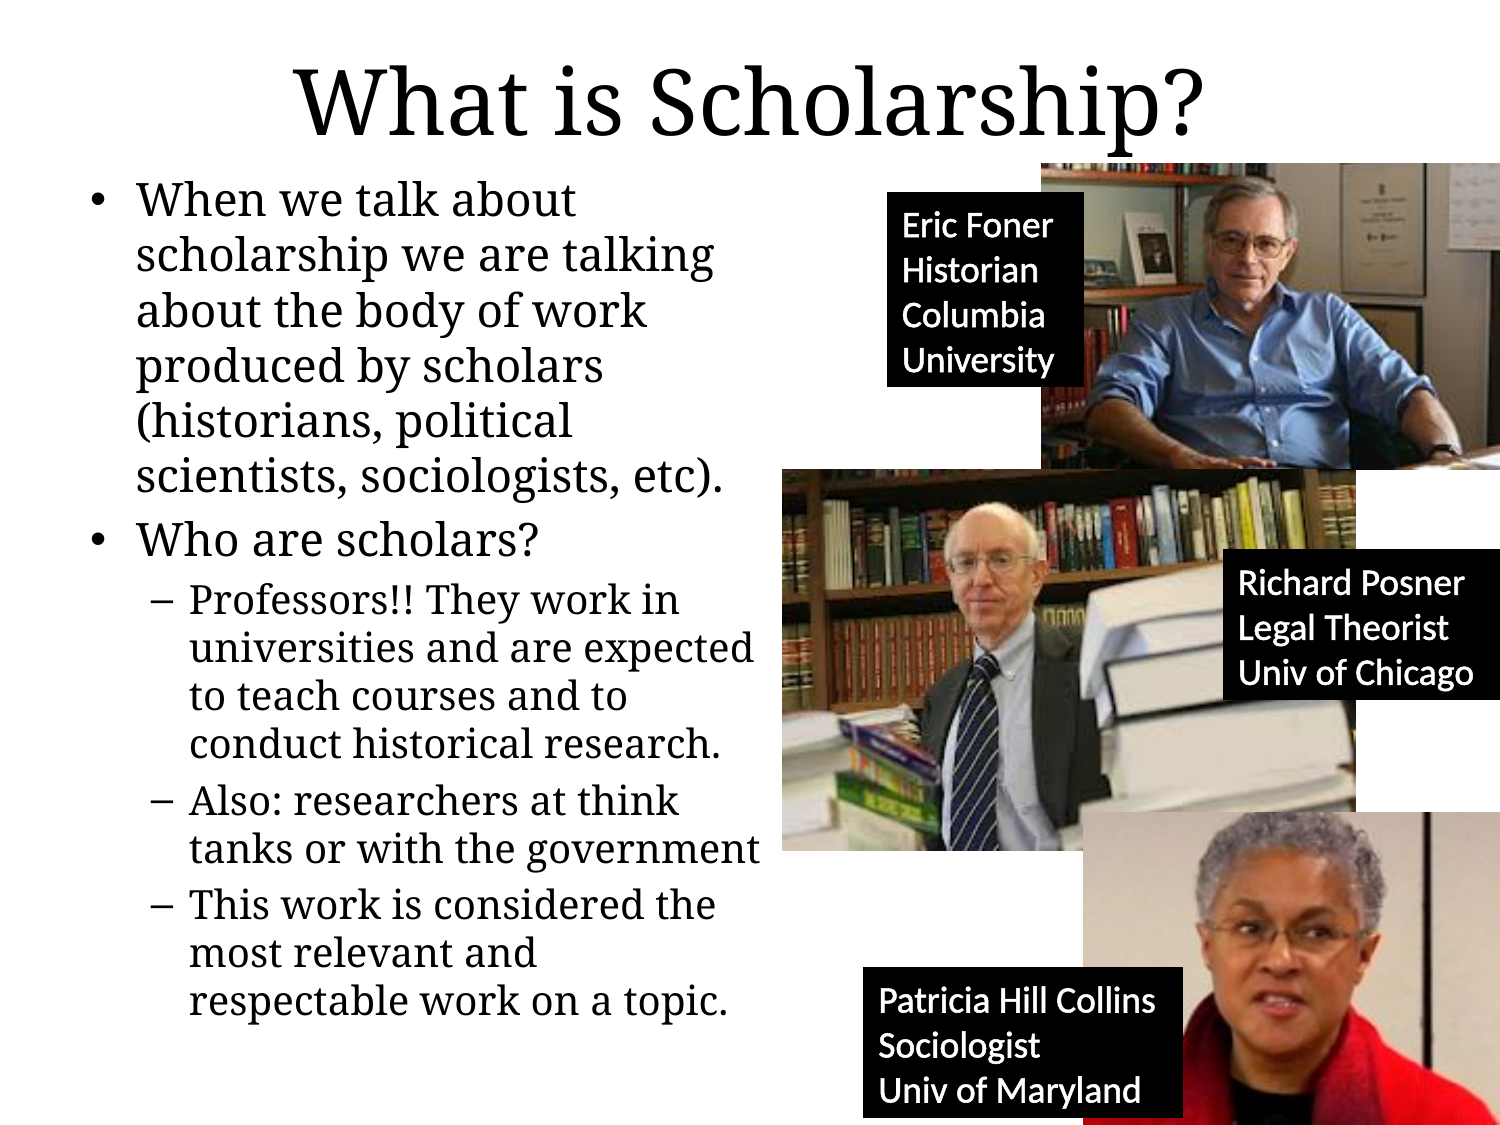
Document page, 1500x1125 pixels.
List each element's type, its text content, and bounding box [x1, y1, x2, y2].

text_box Richard Posner Legal Theorist Univ of Chicago [1360, 549, 1500, 700]
text_box Eric Foner Historian Columbia University [887, 192, 1036, 387]
text_box Patricia Hill Collins Sociologist Univ of Maryland [863, 967, 1077, 1118]
title What is Scholarship? [75, 4, 1425, 193]
list When we talk about scholarship we are talking about the body of work produced by scholars (historians, political scientists, sociologists, etc). Who are scholars? Professors!! They work in universities and are expected to teach courses and to conduct historical research. Also: researchers at think tanks or with the government This work is considered the most relevant and respectable work on a topic. [75, 163, 783, 1089]
picture [782, 162, 1500, 1125]
